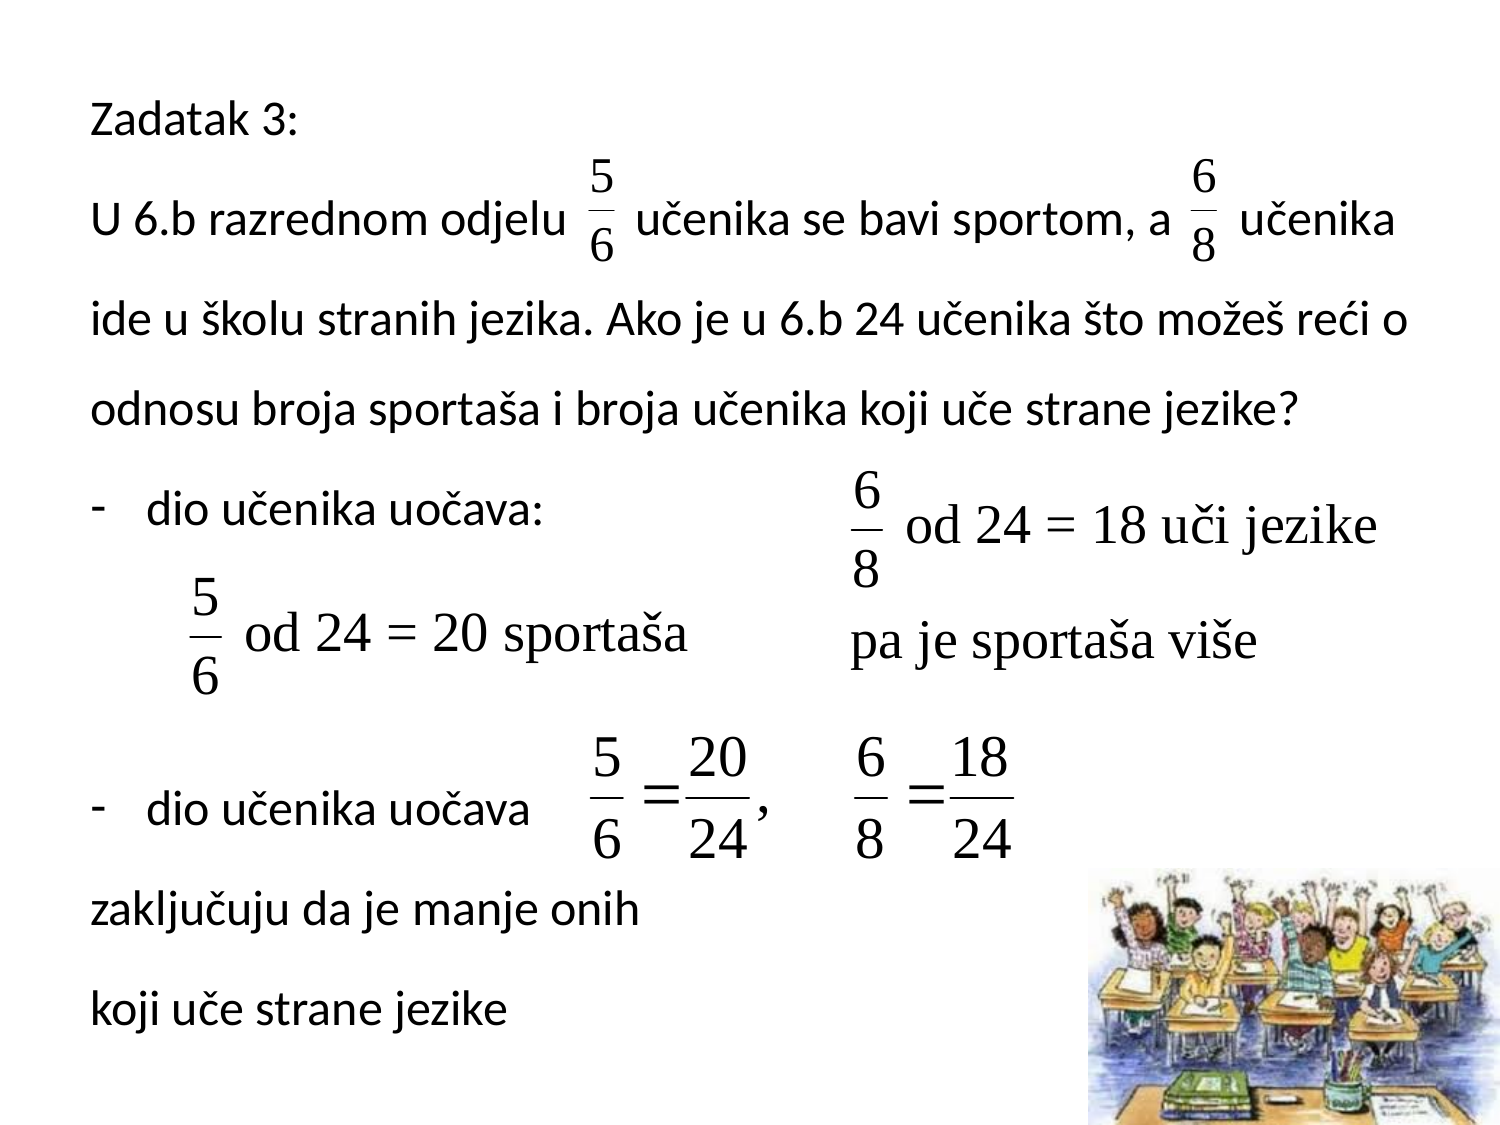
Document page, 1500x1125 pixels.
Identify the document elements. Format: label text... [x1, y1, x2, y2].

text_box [1186, 147, 1223, 267]
list Zadatak 3: U 6.b razrednom odjelu učenika se bavi sportom, a učenika ide u školu stranih jezika. Ako je u 6.b 24 učenika što možeš reći o odnosu broja sportaša i broja učenika koji uče strane jezike? dio učenika uočava: dio učenika uočava zaključuju da je manje onih koji uče strane jezike [74, 77, 1426, 1083]
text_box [182, 562, 697, 705]
picture [1088, 868, 1500, 1125]
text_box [584, 148, 621, 268]
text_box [844, 455, 1386, 681]
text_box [582, 720, 1022, 869]
